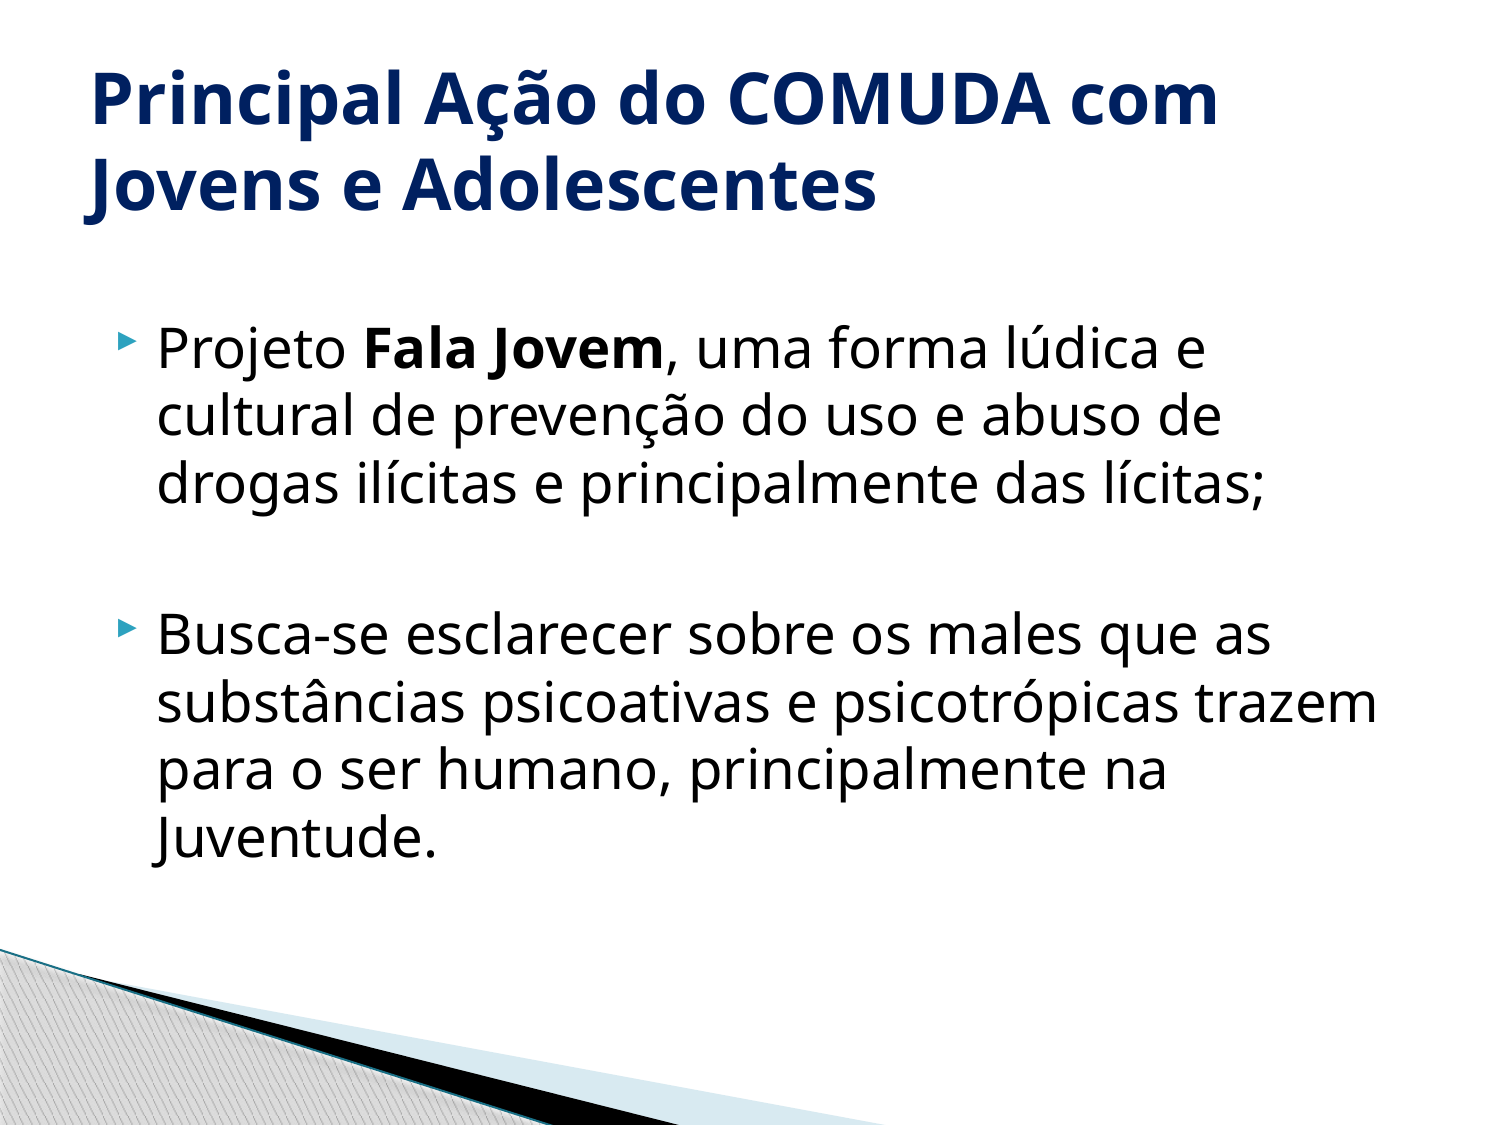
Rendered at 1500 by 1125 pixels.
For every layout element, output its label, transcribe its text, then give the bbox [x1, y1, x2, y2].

title Principal Ação do COMUDA com Jovens e Adolescentes [75, 45, 1425, 233]
list Projeto Fala Jovem, uma forma lúdica e cultural de prevenção do uso e abuso de drogas ilícitas e principalmente das lícitas; Busca-se esclarecer sobre os males que as substâncias psicoativas e psicotrópicas trazem para o ser humano, principalmente na Juventude. [82, 304, 1432, 1048]
